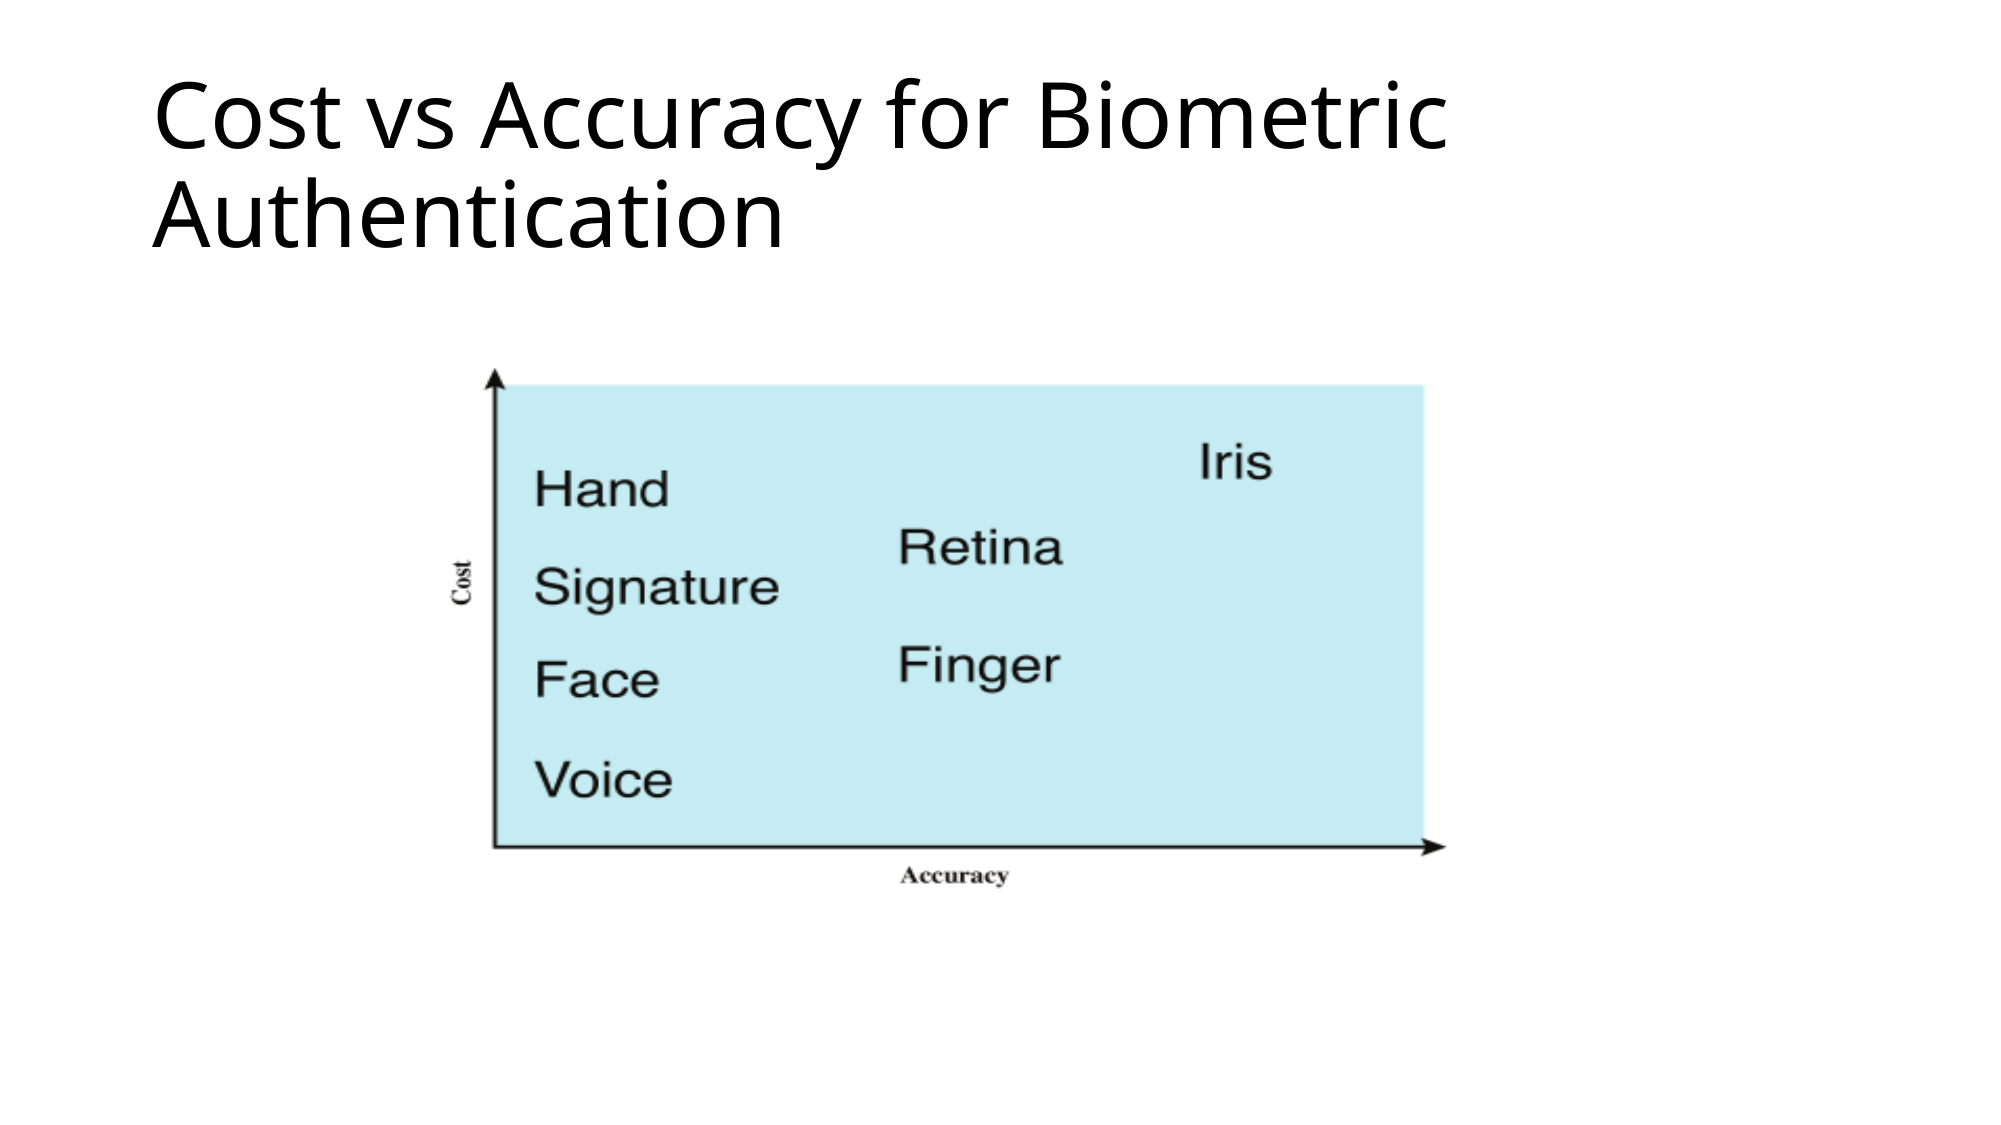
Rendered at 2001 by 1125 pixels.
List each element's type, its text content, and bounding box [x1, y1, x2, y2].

title Cost vs Accuracy for Biometric Authentication [137, 59, 1863, 278]
picture [373, 326, 1591, 906]
